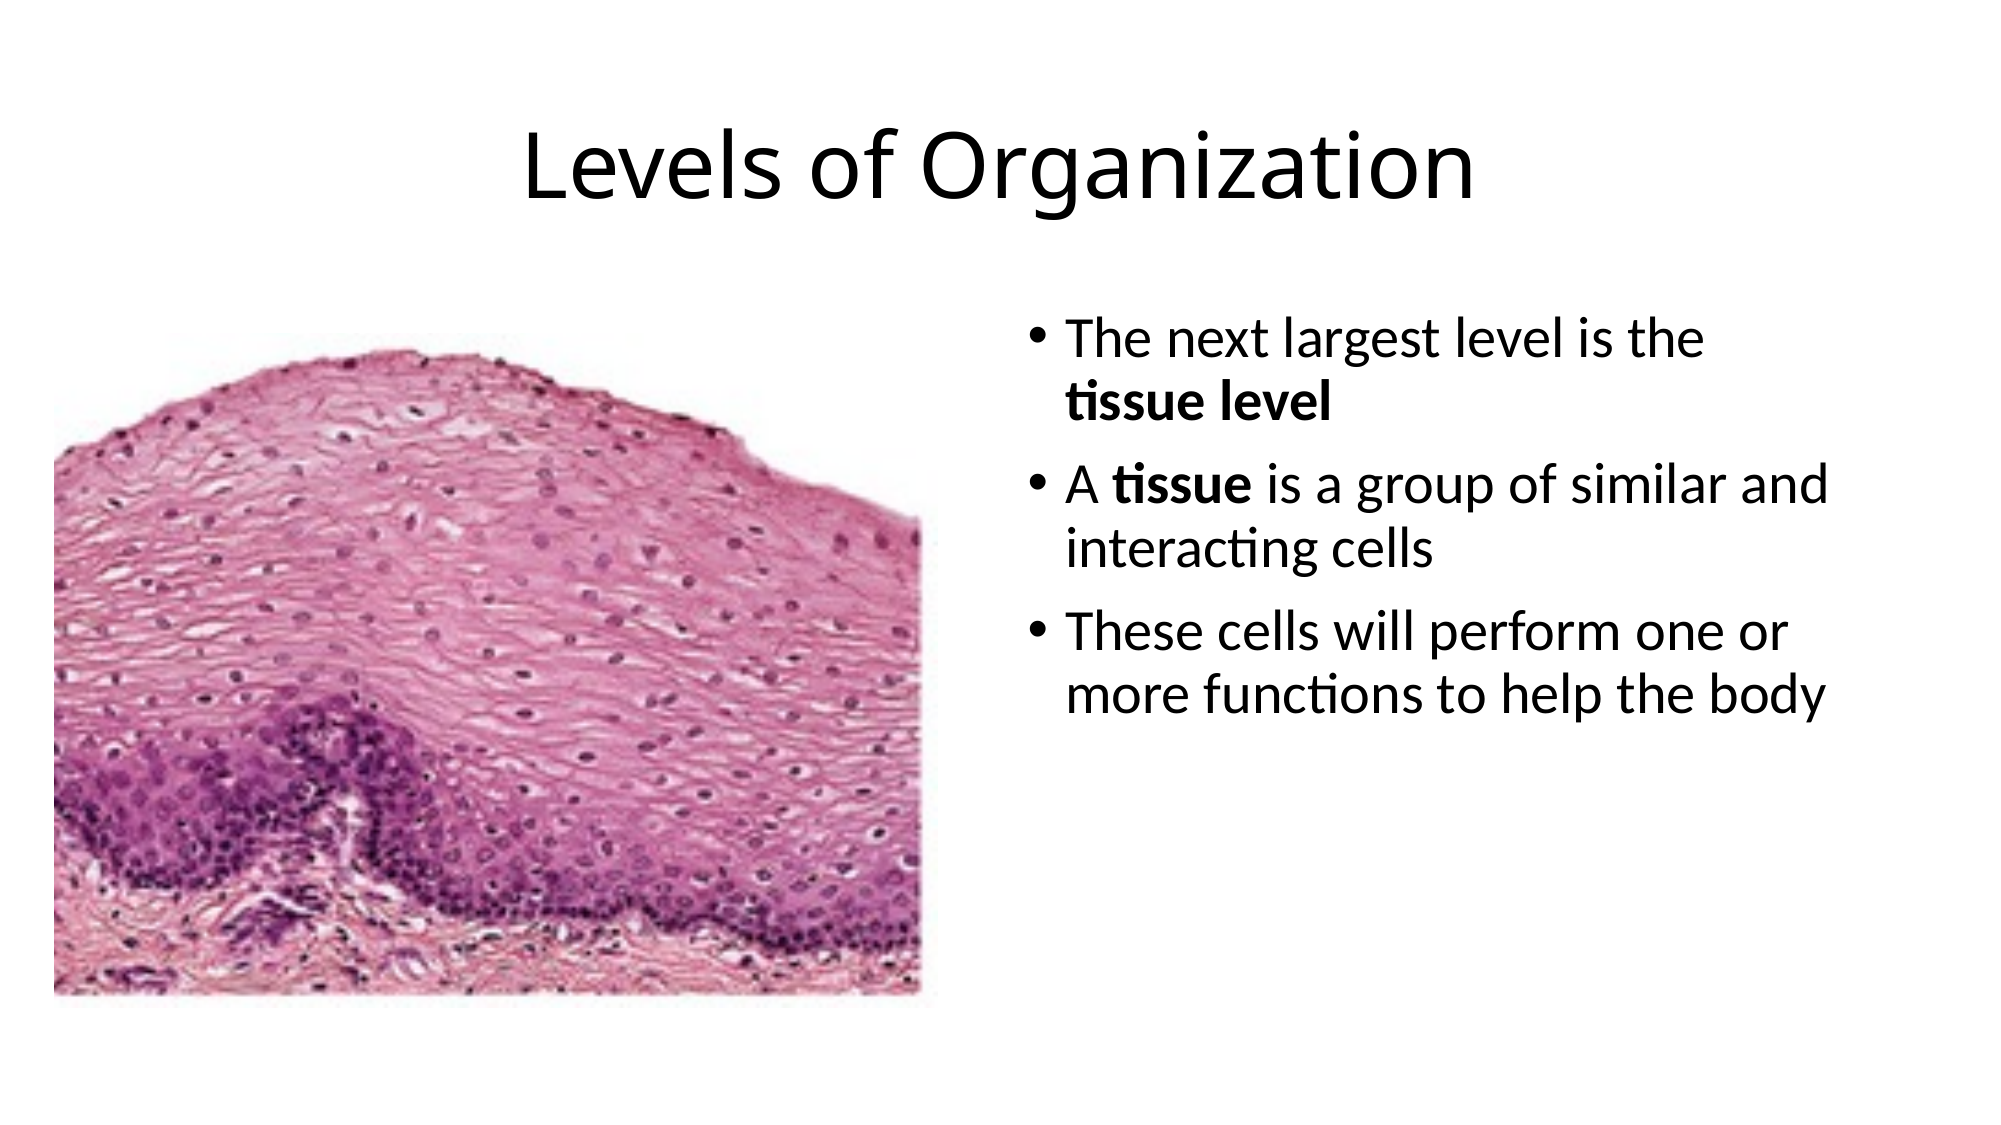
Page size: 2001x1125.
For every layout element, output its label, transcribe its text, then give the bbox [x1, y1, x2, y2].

title Levels of Organization [137, 59, 1863, 278]
picture [54, 333, 939, 1008]
list The next largest level is the tissue level A tissue is a group of similar and interacting cells These cells will perform one or more functions to help the body [1012, 299, 1863, 1014]
